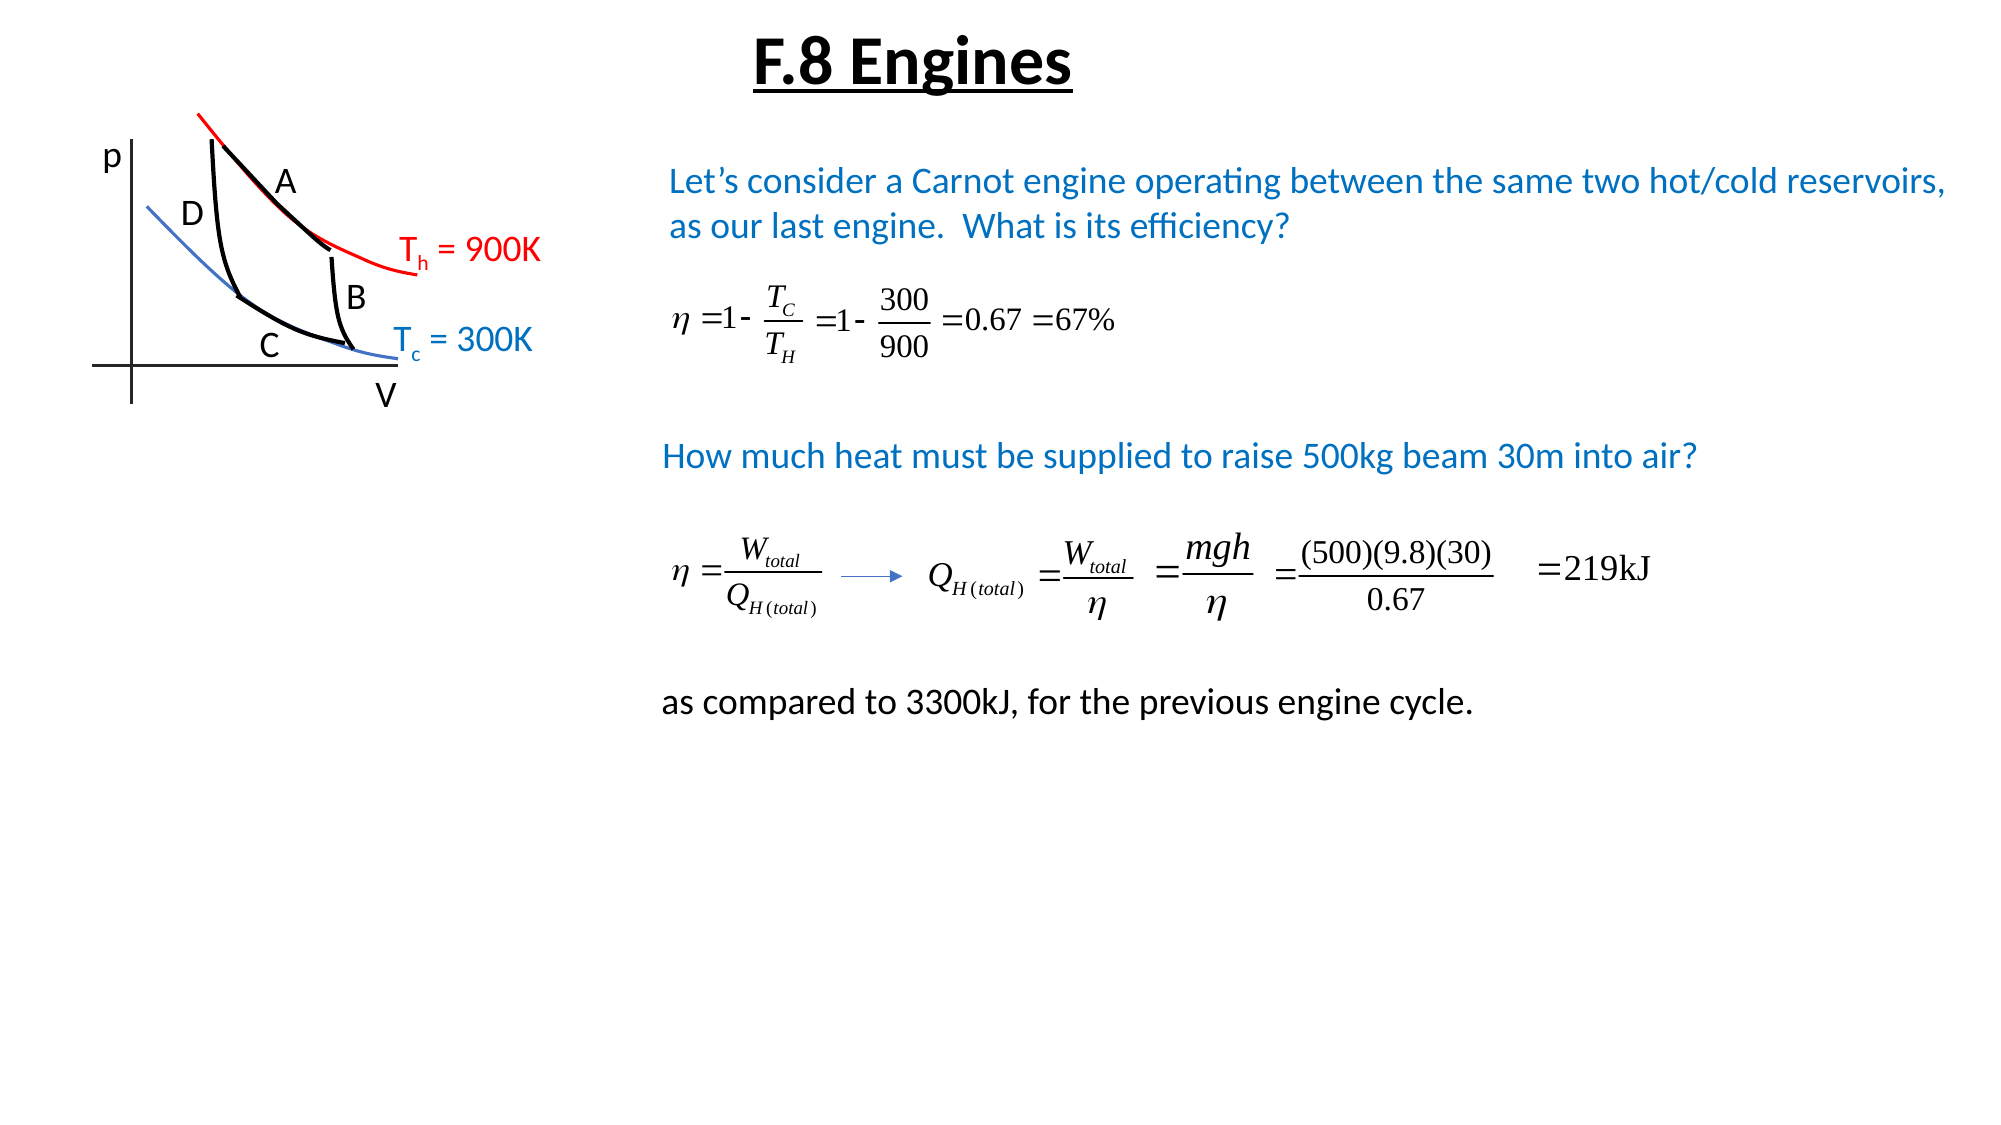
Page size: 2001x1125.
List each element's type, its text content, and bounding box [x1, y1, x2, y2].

text_box [290, 198, 384, 269]
text_box Let’s consider a Carnot engine operating between the same two hot/cold reservoirs, as our last engine. What is its efficiency? [654, 148, 1963, 254]
text_box B [331, 264, 383, 325]
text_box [923, 531, 1141, 628]
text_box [808, 279, 938, 365]
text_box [1146, 523, 1262, 628]
text_box D [166, 180, 220, 240]
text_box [668, 276, 809, 371]
text_box C [244, 312, 296, 365]
text_box [219, 185, 242, 298]
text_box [1267, 531, 1499, 619]
text_box [222, 145, 260, 188]
text_box [234, 259, 378, 357]
text_box A [260, 148, 313, 209]
text_box Th = 900K [384, 216, 573, 283]
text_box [1529, 547, 1658, 590]
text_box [934, 300, 1121, 339]
text_box as compared to 3300kJ, for the previous engine cycle. [646, 669, 1507, 730]
text_box C [244, 366, 296, 373]
text_box How much heat must be supplied to raise 500kg beam 30m into air? [647, 423, 1715, 483]
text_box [668, 528, 830, 624]
text_box F.8 Engines [738, 16, 1237, 108]
text_box [296, 321, 346, 345]
text_box [196, 112, 260, 180]
text_box [146, 205, 166, 227]
text_box V [360, 366, 413, 423]
text_box [339, 325, 355, 350]
text_box Tc = 300K [378, 306, 573, 373]
text_box [236, 294, 275, 312]
text_box [178, 240, 236, 293]
text_box p [87, 122, 138, 183]
text_box [281, 209, 331, 251]
text_box [210, 139, 219, 180]
